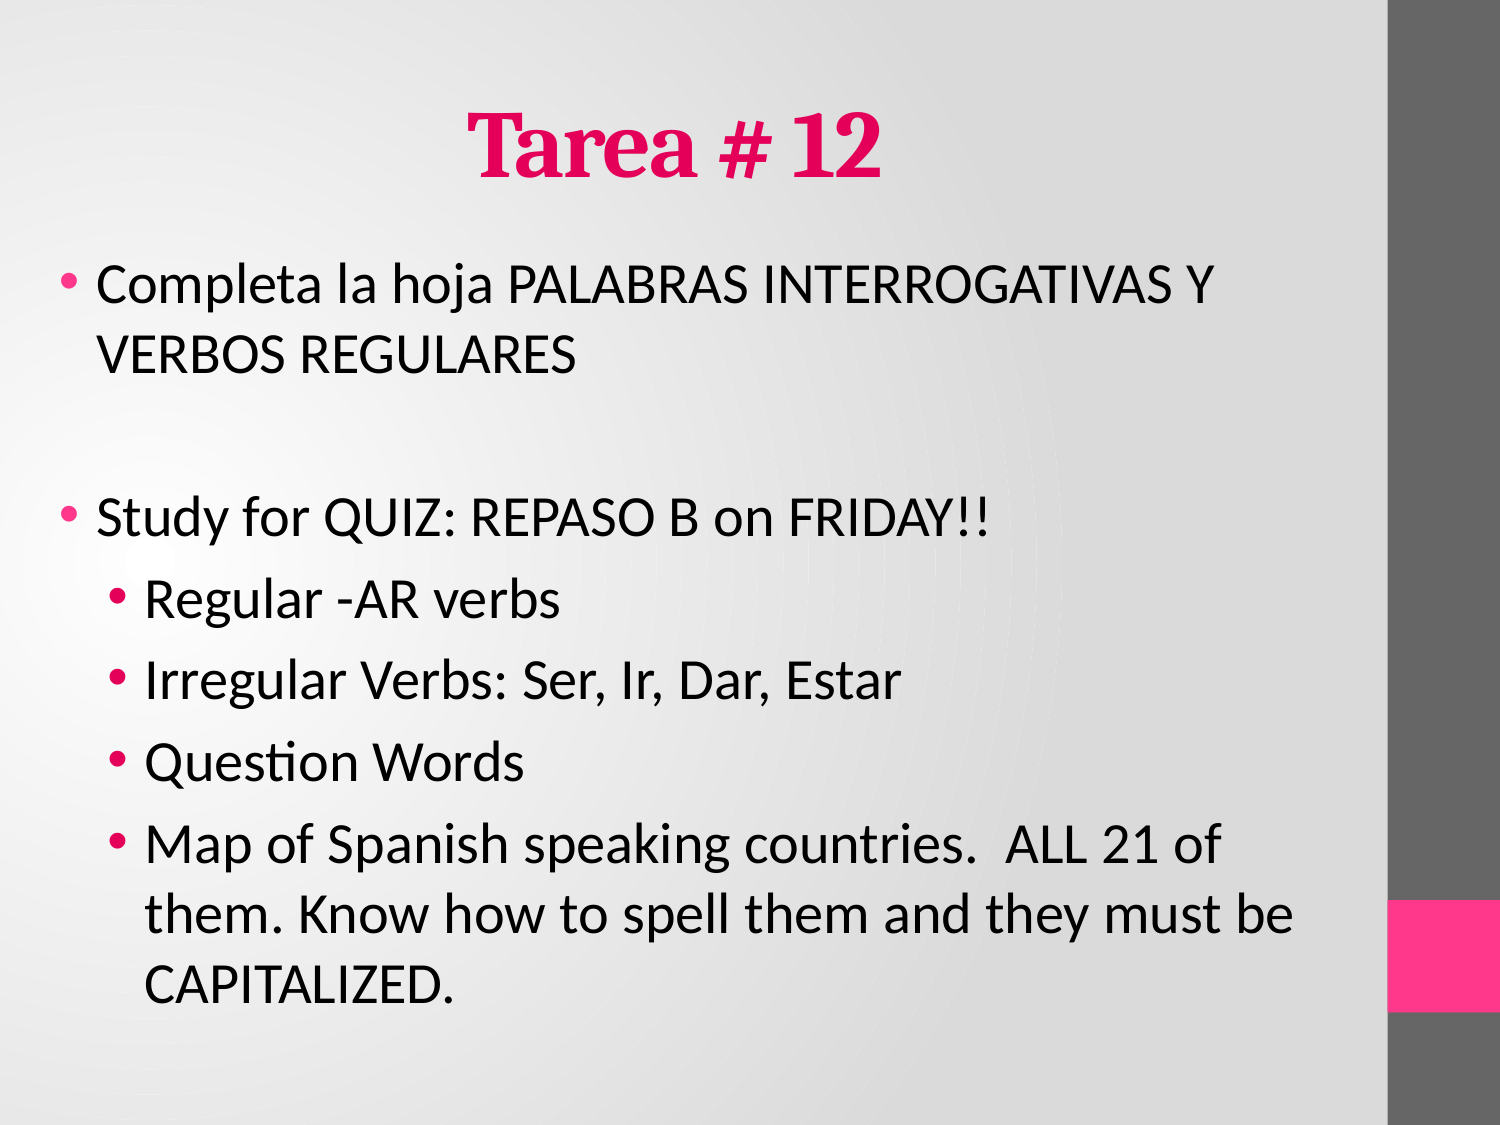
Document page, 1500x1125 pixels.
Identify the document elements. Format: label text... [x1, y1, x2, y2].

title Tarea # 12 [50, 45, 1300, 233]
list Completa la hoja PALABRAS INTERROGATIVAS Y VERBOS REGULARES Study for QUIZ: REPASO B on FRIDAY!! Regular -AR verbs Irregular Verbs: Ser, Ir, Dar, Estar Question Words Map of Spanish speaking countries. ALL 21 of them. Know how to spell them and they must be CAPITALIZED. [24, 237, 1363, 1025]
